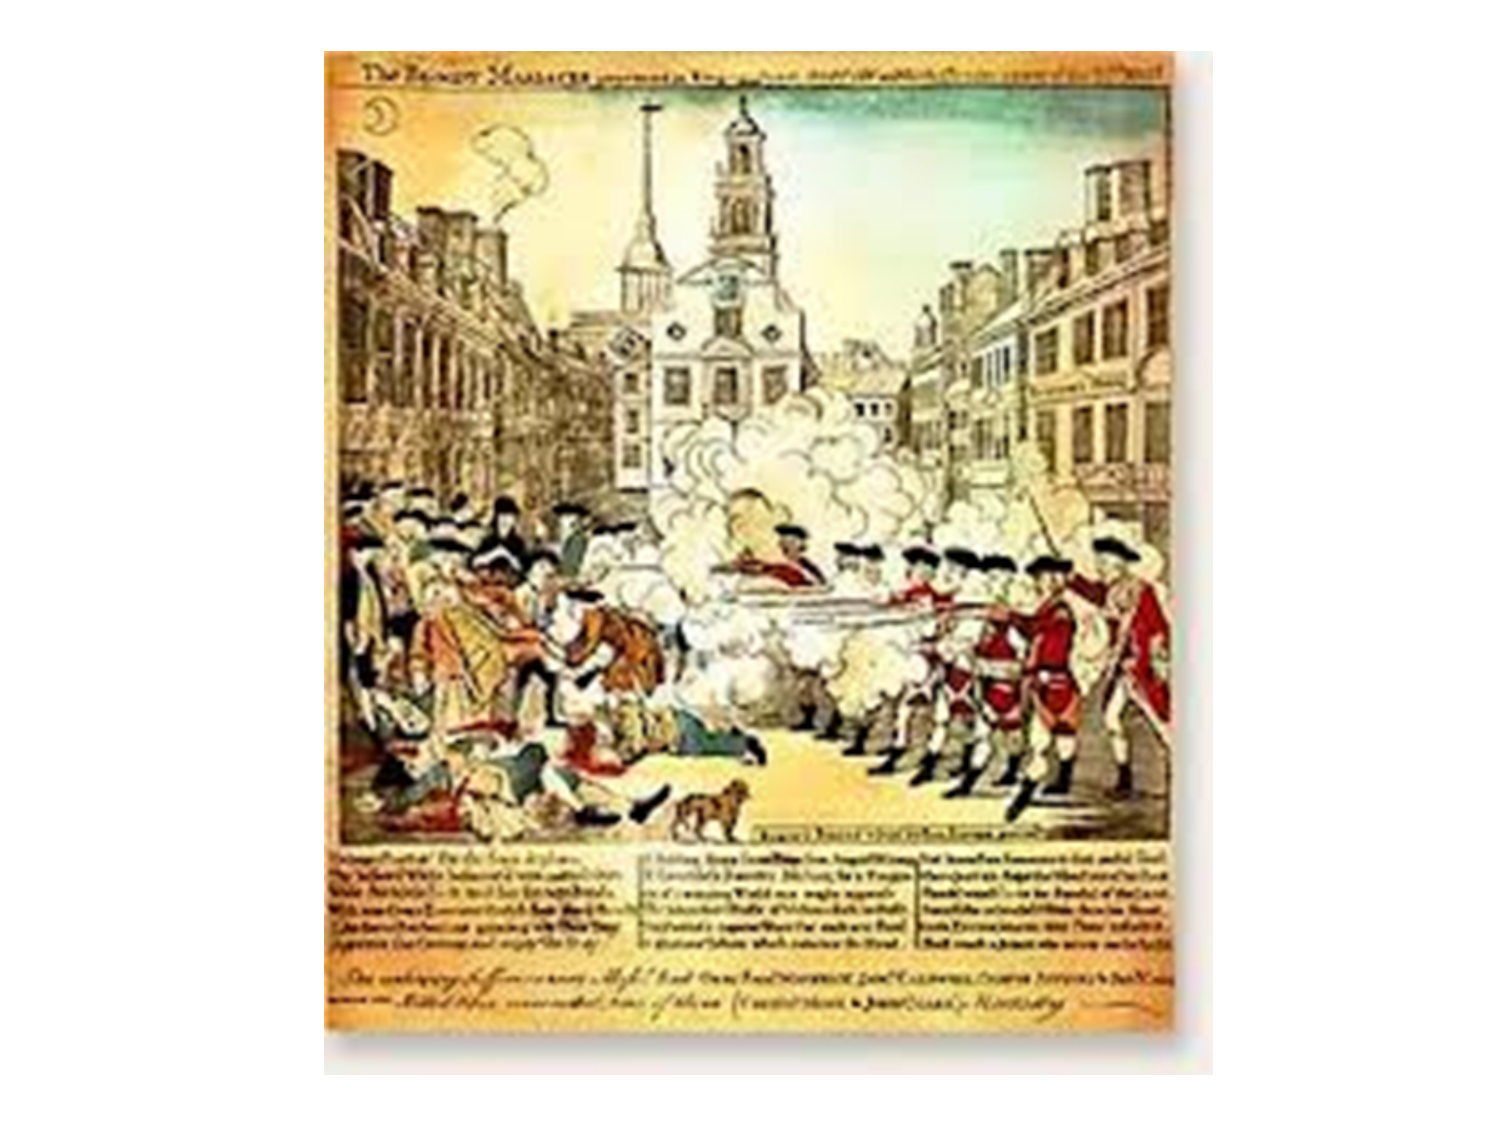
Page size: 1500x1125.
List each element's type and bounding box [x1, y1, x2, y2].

picture [324, 50, 1213, 1076]
